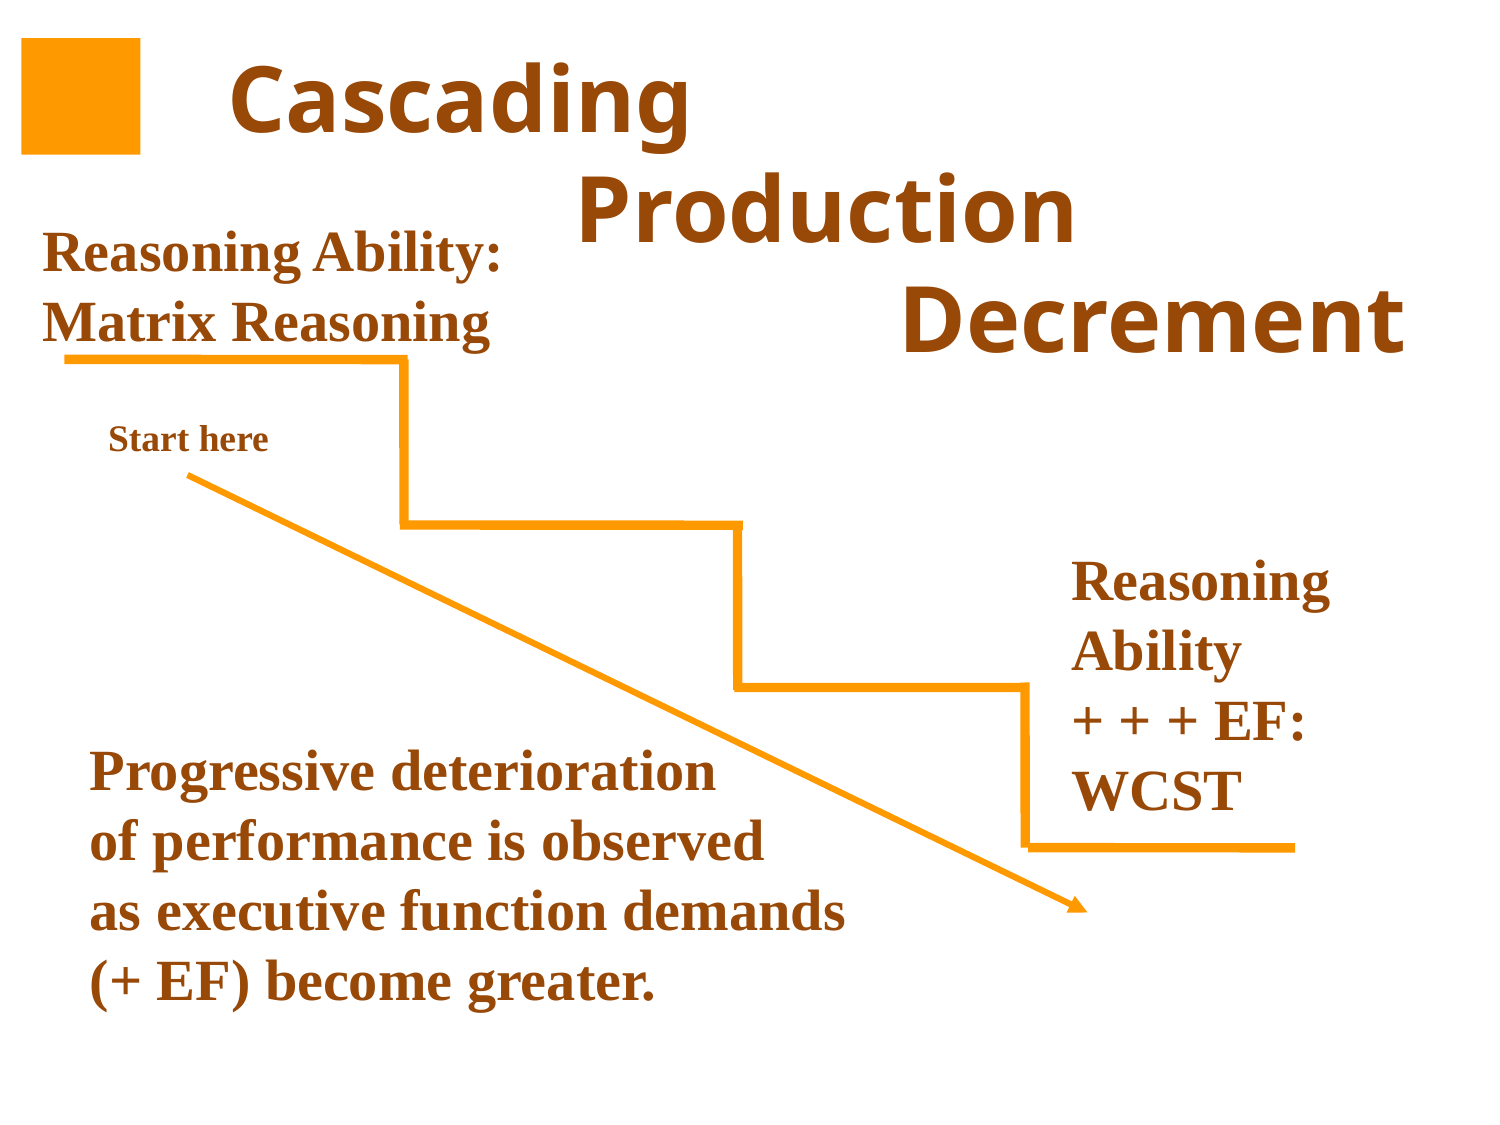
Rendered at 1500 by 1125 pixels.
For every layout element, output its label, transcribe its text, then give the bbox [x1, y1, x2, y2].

text_box Progressive deterioration of performance is observed as executive function demands (+ EF) become greater. [74, 856, 888, 1020]
title Cascading Production Decrement [212, 112, 1500, 301]
text_box Reasoning Ability + + + EF: WCST [1301, 534, 1346, 830]
text_box [19, 36, 142, 157]
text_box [64, 359, 1296, 849]
text_box Reasoning Ability: Matrix Reasoning [27, 205, 520, 360]
text_box [971, 856, 1088, 913]
